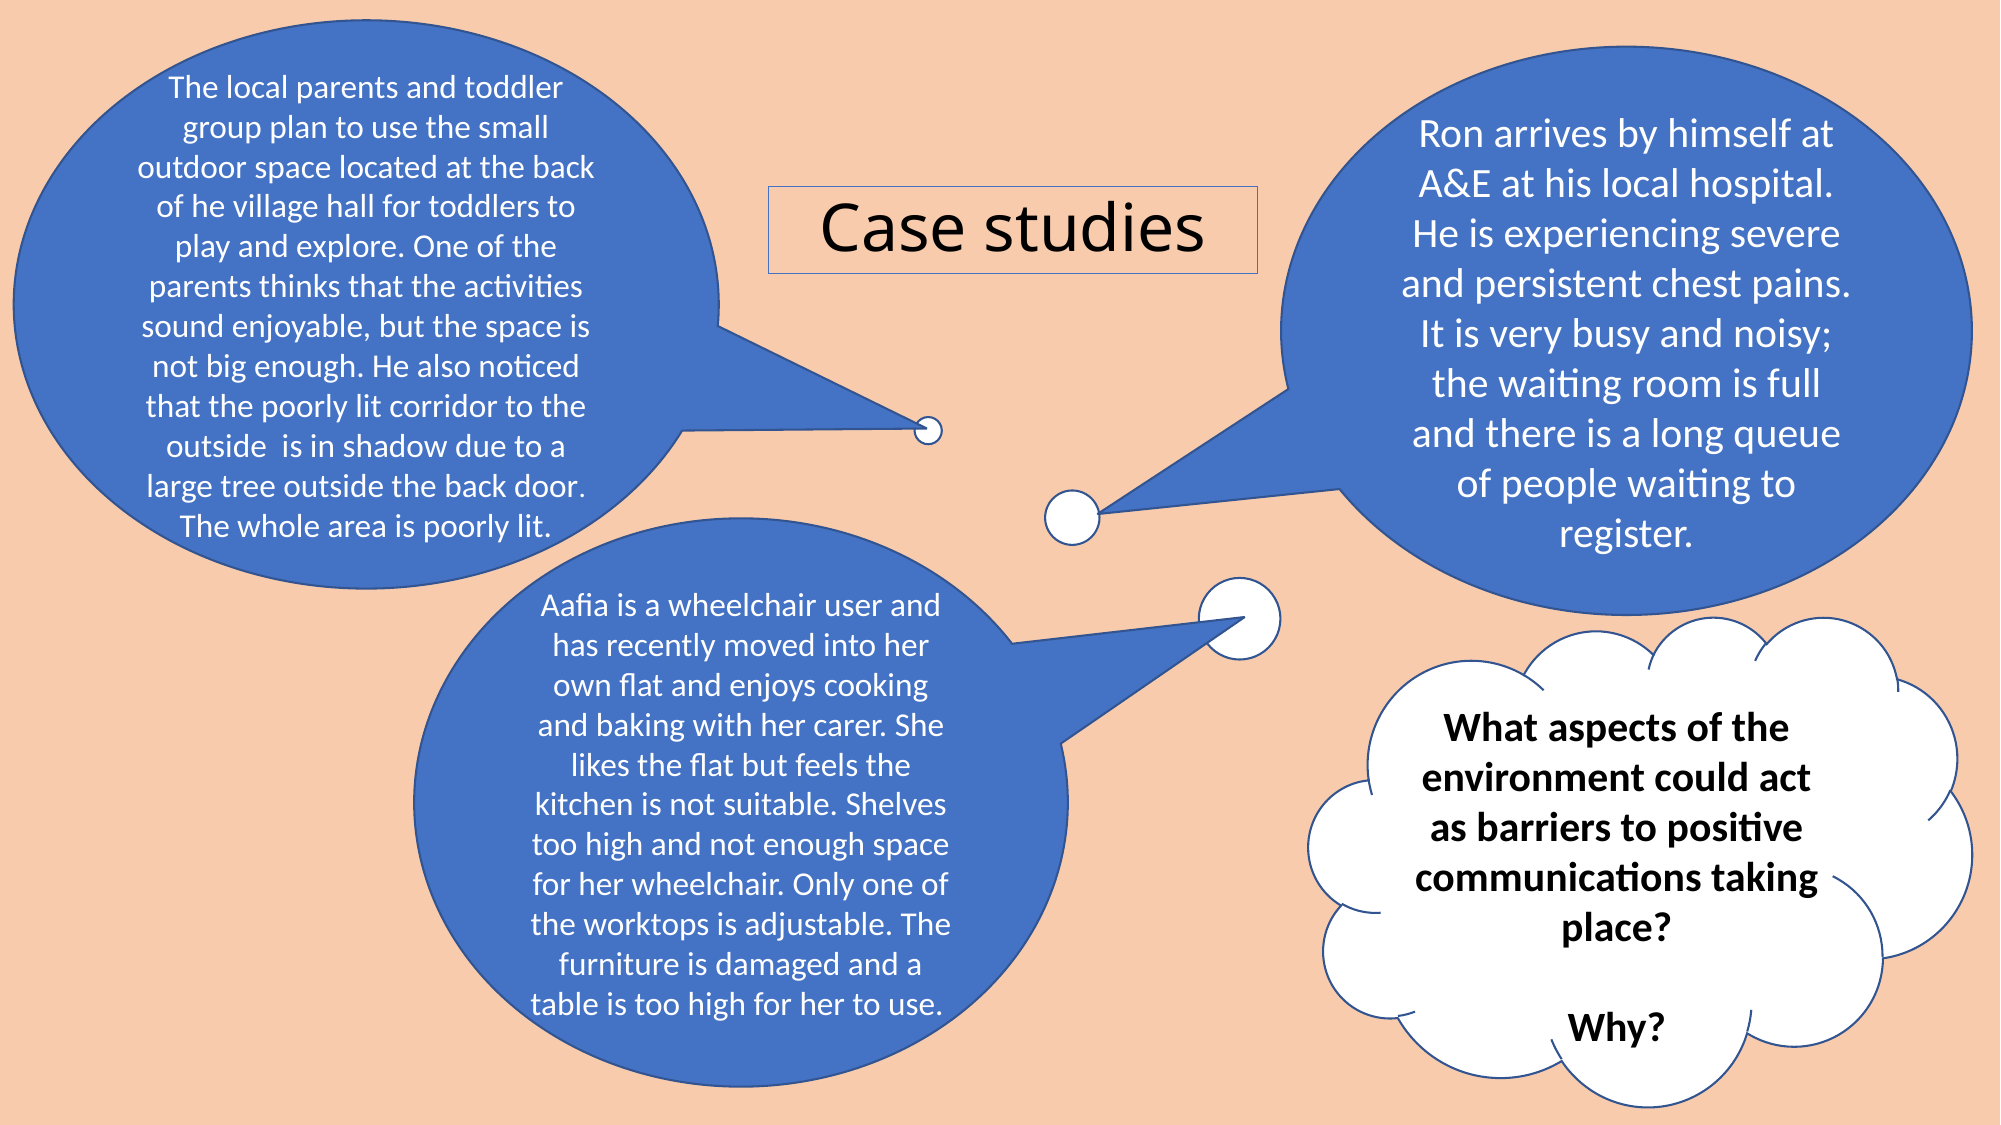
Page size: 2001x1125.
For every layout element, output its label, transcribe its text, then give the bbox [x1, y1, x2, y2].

text_box What aspects of the environment could act as barriers to positive communications taking place? Why? [1197, 576, 1282, 661]
title Case studies [768, 186, 1258, 274]
text_box Ron arrives by himself at A&E at his local hospital. He is experiencing severe and persistent chest pains. It is very busy and noisy; the waiting room is full and there is a long queue of people waiting to register. [1096, 45, 1973, 617]
text_box What aspects of the environment could act as barriers to positive communications taking place? Why? [1307, 616, 1974, 1109]
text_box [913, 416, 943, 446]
text_box The local parents and toddler group plan to use the small outdoor space located at the back of he village hall for toddlers to play and explore. One of the parents thinks that the activities sound enjoyable, but the space is not big enough. He also noticed that the poorly lit corridor to the outside is in shadow due to a large tree outside the back door. The whole area is poorly lit. [12, 19, 928, 590]
text_box Aafia is a wheelchair user and has recently moved into her own flat and enjoys cooking and baking with her carer. She likes the flat but feels the kitchen is not suitable. Shelves too high and not enough space for her wheelchair. Only one of the worktops is adjustable. The furniture is damaged and a table is too high for her to use. [413, 517, 1246, 1088]
text_box What aspects of the environment could act as barriers to positive communications taking place? Why? [1044, 489, 1101, 546]
